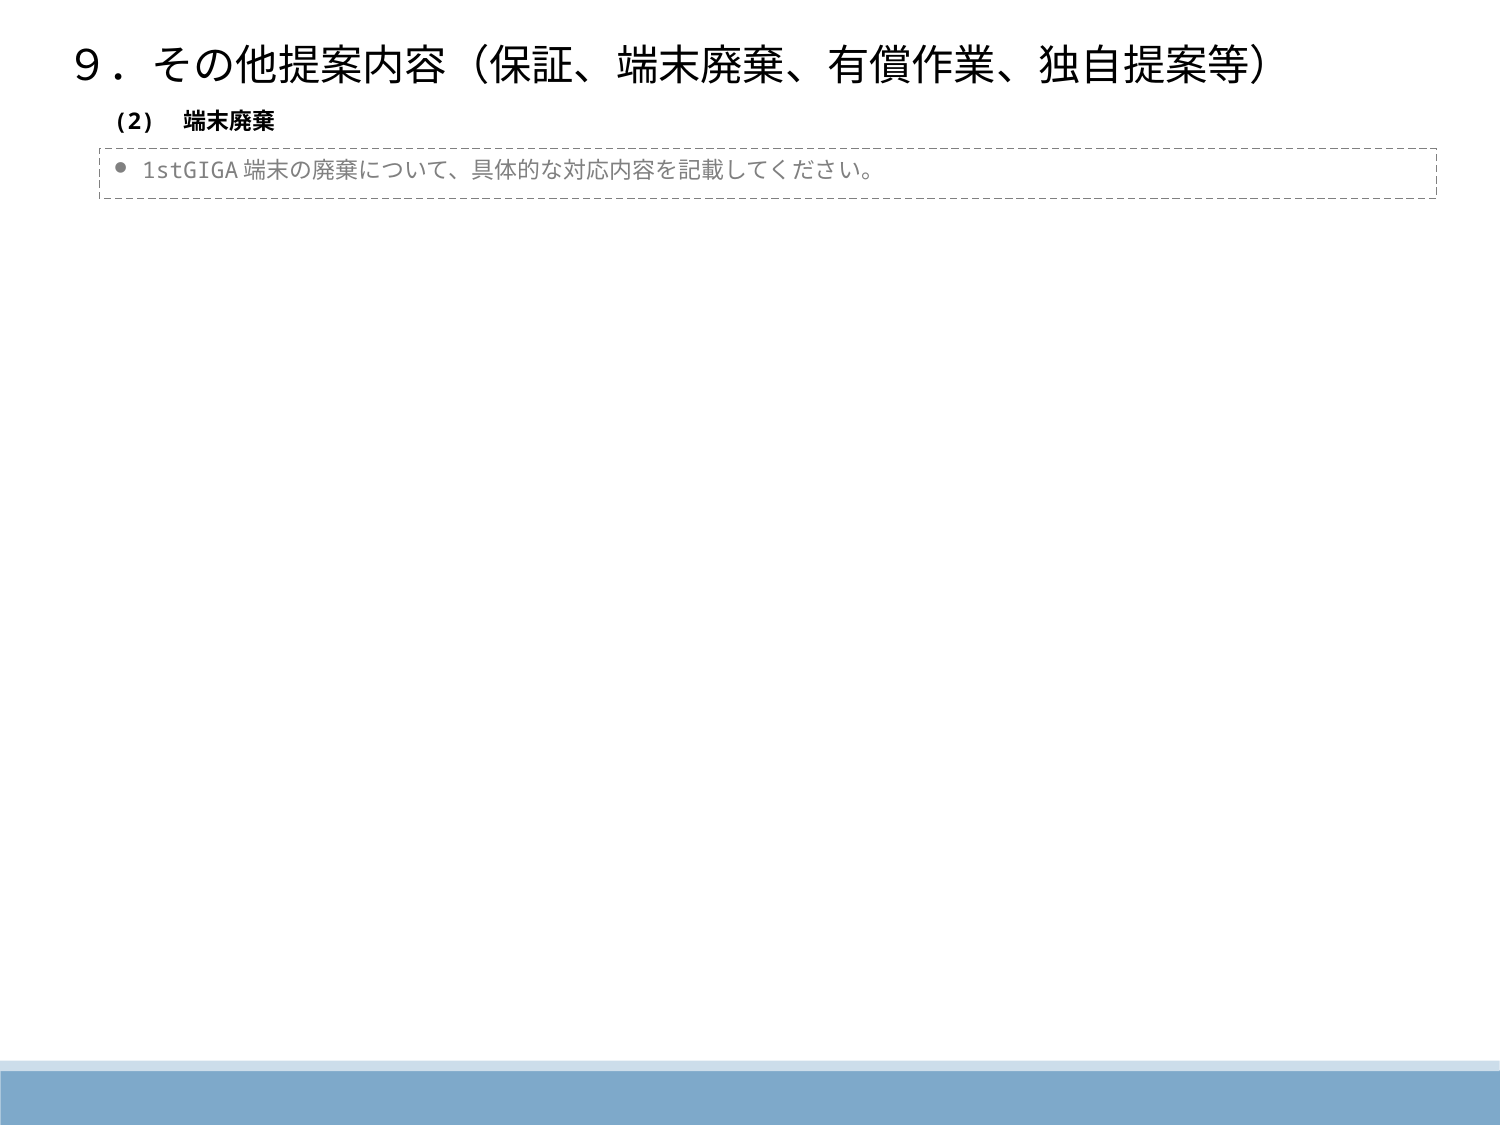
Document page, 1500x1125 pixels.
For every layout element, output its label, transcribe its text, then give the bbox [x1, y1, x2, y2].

text_box (2) 端末廃棄 [99, 99, 1437, 148]
text_box ９．その他提案内容（保証、端末廃棄、有償作業、独自提案等） [52, 30, 1380, 96]
text_box 1stGIGA端末の廃棄について、具体的な対応内容を記載してください。 [99, 148, 1437, 199]
